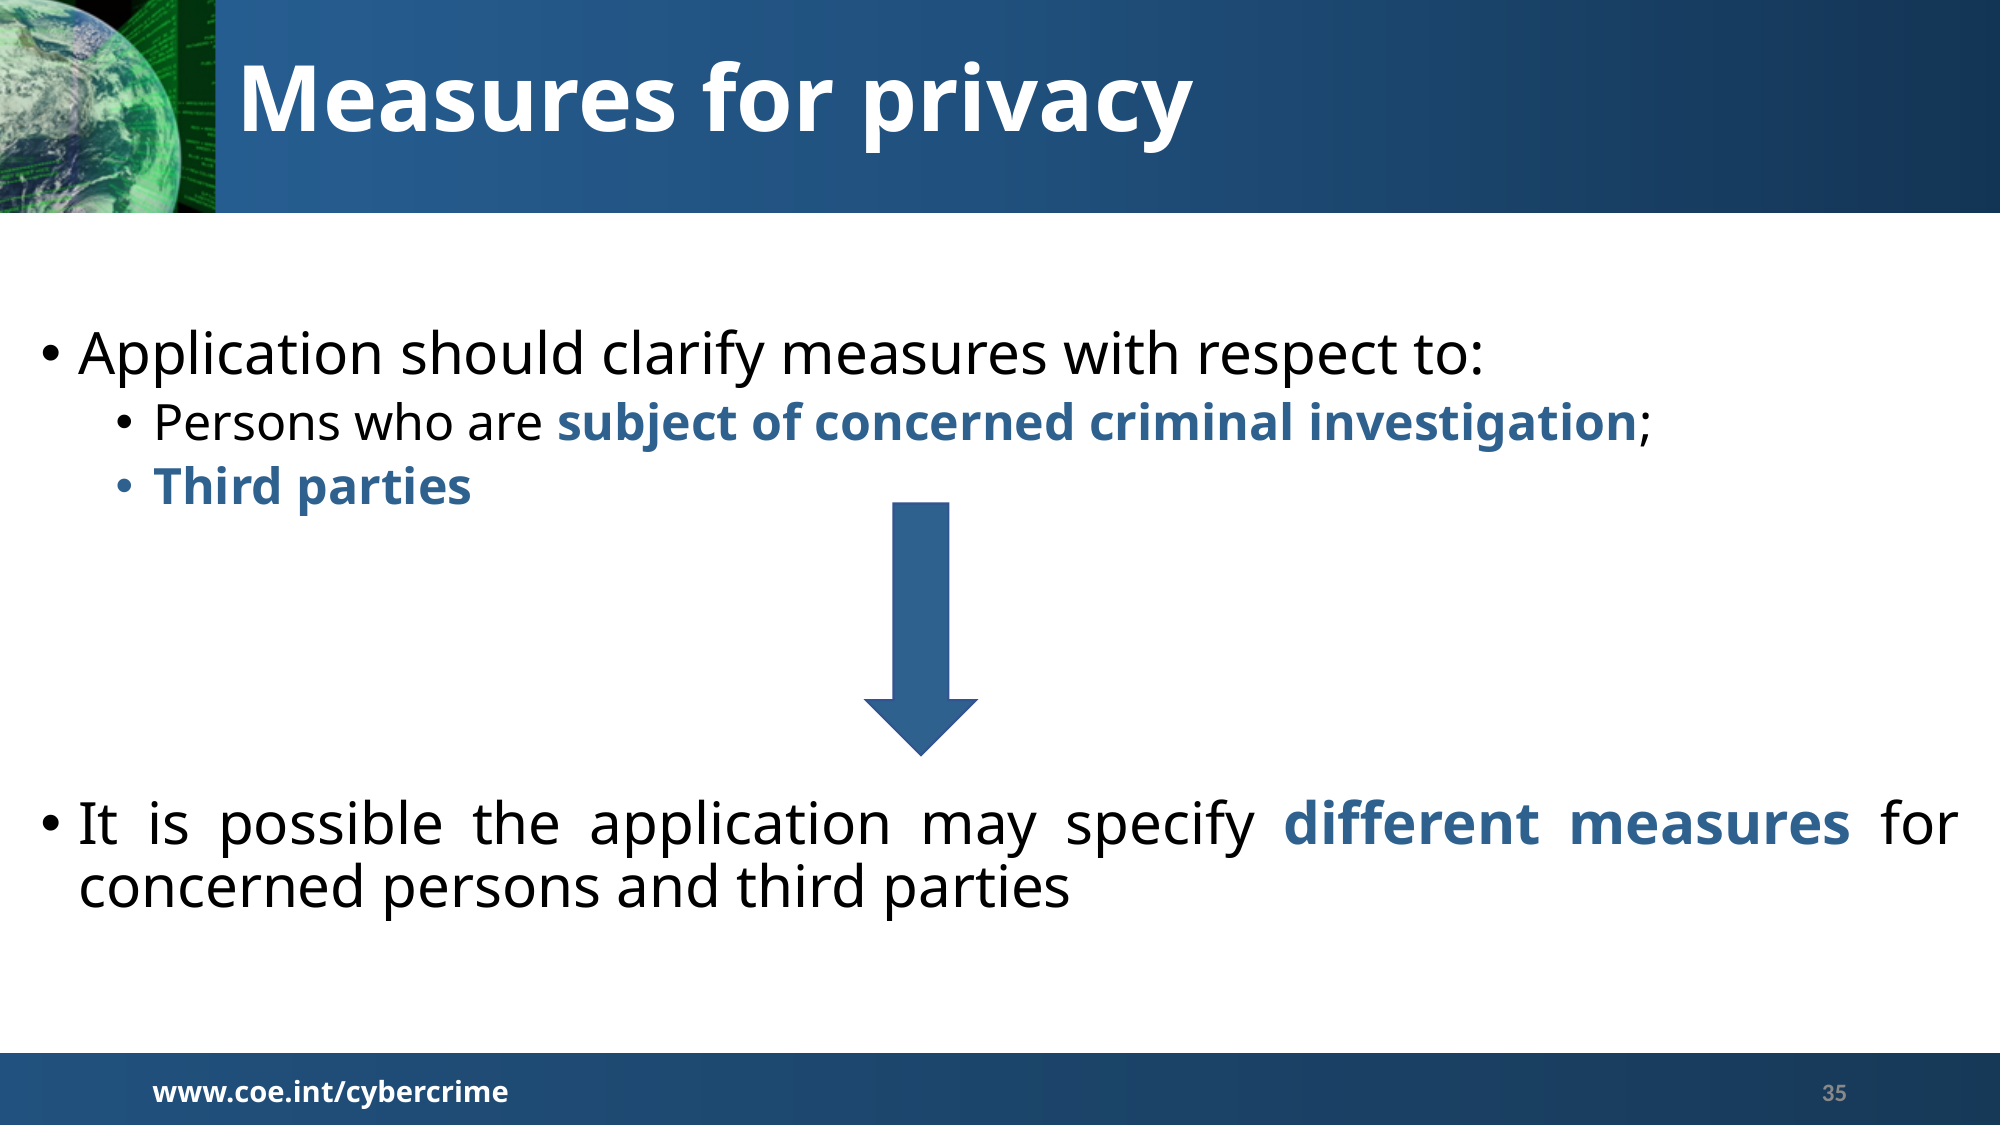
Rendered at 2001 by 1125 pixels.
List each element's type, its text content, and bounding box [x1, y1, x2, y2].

list Application should clarify measures with respect to: Persons who are subject of concerned criminal investigation; Third parties It is possible the application may specify different measures for concerned persons and third parties [25, 225, 1975, 1033]
text_box Measures for privacy [221, 26, 1947, 176]
slide_number 35 [1412, 1061, 1863, 1121]
slide_number www.coe.int/cybercrime [137, 1061, 588, 1121]
text_box [863, 502, 979, 757]
picture [0, 0, 2000, 213]
